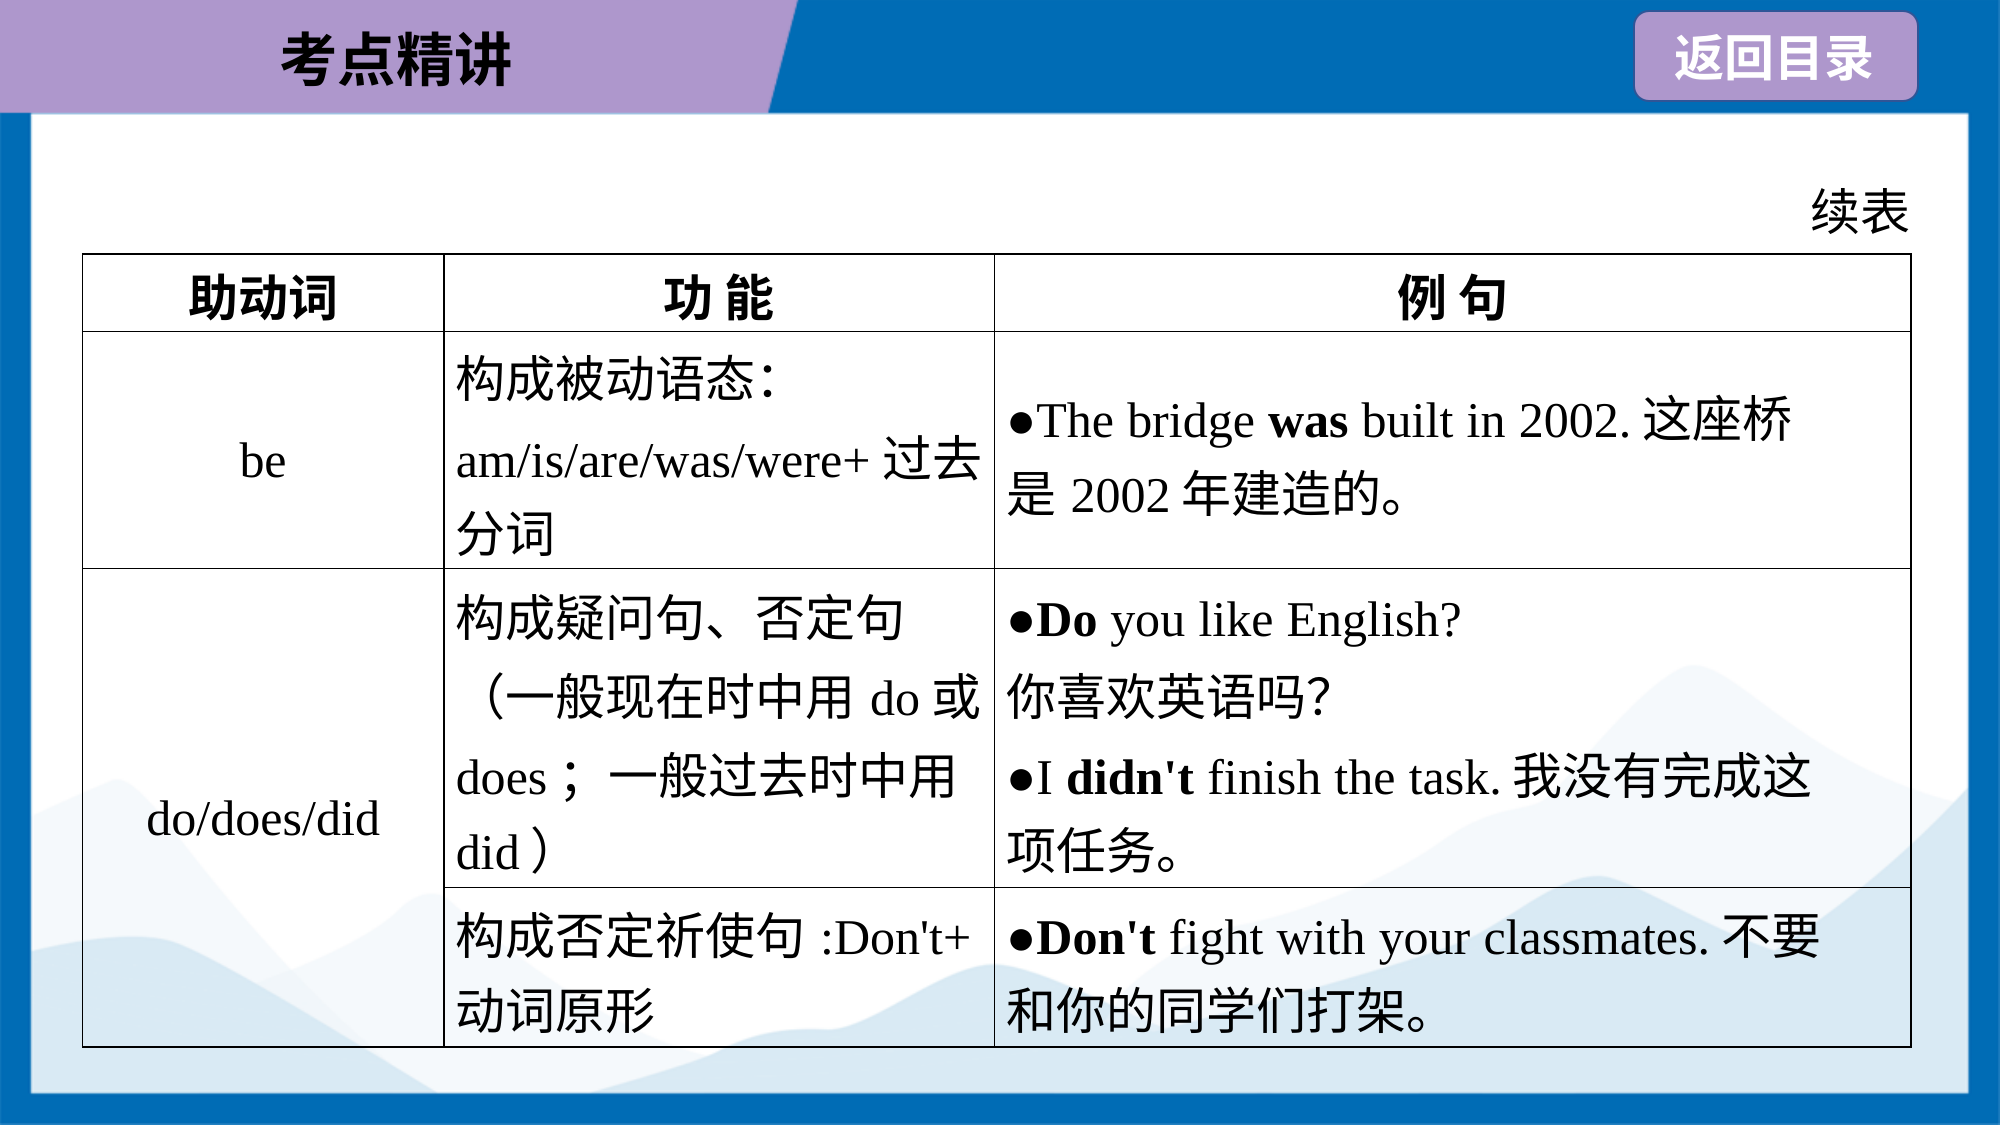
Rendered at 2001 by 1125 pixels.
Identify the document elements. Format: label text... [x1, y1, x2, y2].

picture [0, 0, 2000, 1125]
table_cell be [83, 332, 443, 568]
table_cell ●The bridge was built in 2002.这座桥 是2002年建造的。 [995, 332, 1910, 568]
table_cell 构成否定祈使句:Don't+ 动词原形 [445, 888, 994, 1046]
table_header 例 句 [995, 255, 1910, 331]
table_cell ●Don't fight with your classmates.不要 和你的同学们打架。 [995, 888, 1910, 1046]
table_header 助动词 [83, 255, 443, 331]
table_cell 构成疑问句、否定句 （一般现在时中用do或 does；一般过去时中用 did） [445, 569, 994, 887]
table_cell ●Do you like English? 你喜欢英语吗？ ●I didn't finish the task.我没有完成这 项任务。 [995, 569, 1910, 887]
table_cell do/does/did [83, 569, 443, 1046]
table_header 功 能 [445, 255, 994, 331]
text_box 续表 [1810, 152, 1911, 241]
table_cell 构成被动语态： am/is/are/was/were+过去 分词 [445, 332, 994, 568]
